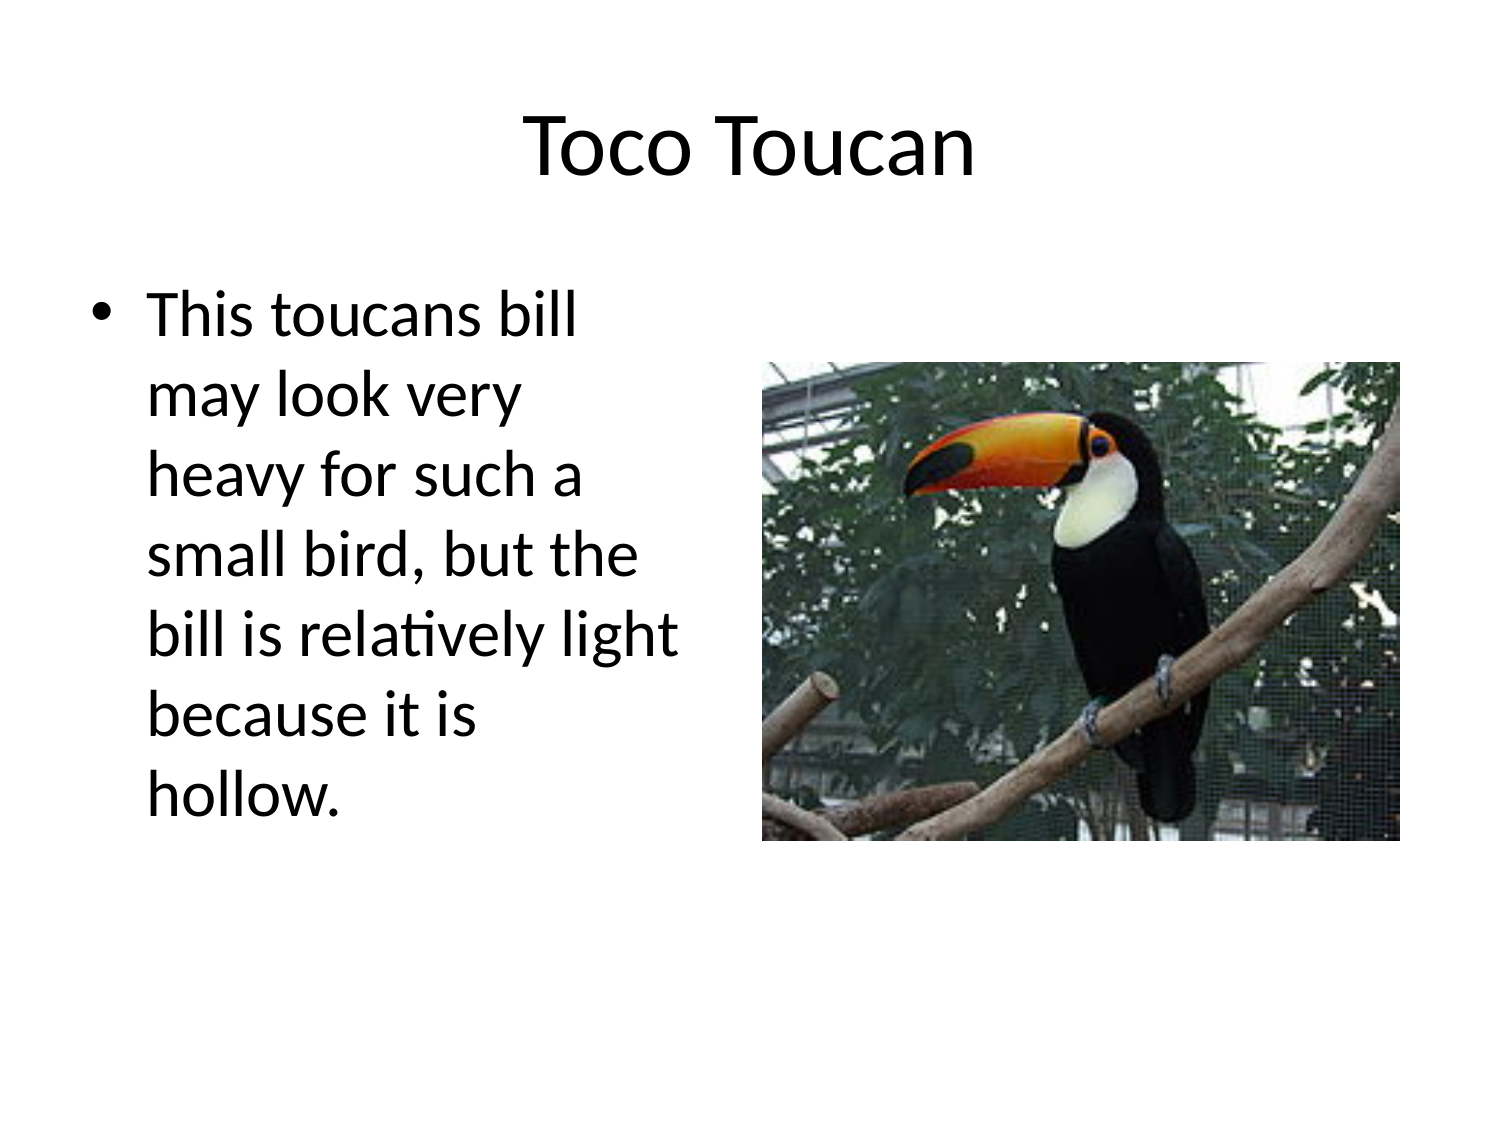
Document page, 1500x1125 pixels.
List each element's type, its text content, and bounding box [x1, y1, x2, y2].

picture [762, 362, 1401, 841]
title Toco Toucan [75, 45, 1425, 233]
list This toucans bill may look very heavy for such a small bird, but the bill is relatively light because it is hollow. [75, 262, 700, 1005]
